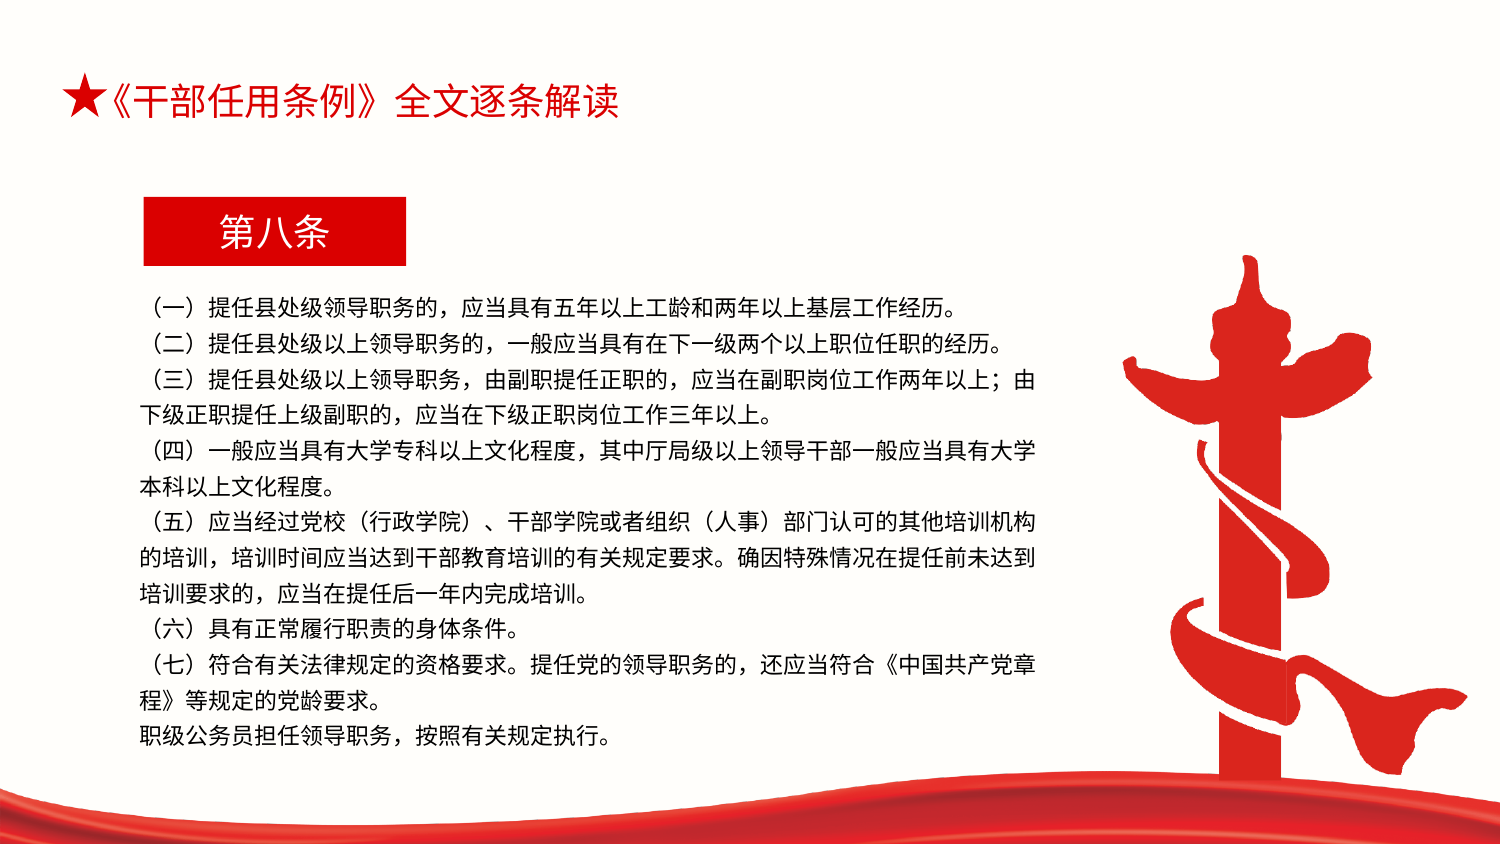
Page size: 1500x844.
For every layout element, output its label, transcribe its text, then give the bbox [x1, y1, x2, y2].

text_box 第八条 [143, 196, 407, 266]
picture [0, 221, 1500, 844]
text_box （一）提任县处级领导职务的，应当具有五年以上工龄和两年以上基层工作经历。 （二）提任县处级以上领导职务的，一般应当具有在下一级两个以上职位任职的经历。 （三）提任县处级以上领导职务，由副职提任正职的，应当在副职岗位工作两年以上；由下级正职提任上级副职的，应当在下级正职岗位工作三年以上。 （四）一般应当具有大学专科以上文化程度，其中厅局级以上领导干部一般应当具有大学本科以上文化程度。 （五）应当经过党校（行政学院）、干部学院或者组织（人事）部门认可的其他培训机构的培训，培训时间应当达到干部教育培训的有关规定要求。确因特殊情况在提任前未达到培训要求的，应当在提任后一年内完成培训。 （六）具有正常履行职责的身体条件。 （七）符合有关法律规定的资格要求。提任党的领导职务的，还应当符合《中国共产党章程》等规定的党龄要求。 职级公务员担任领导职务，按照有关规定执行。 [124, 278, 1063, 757]
